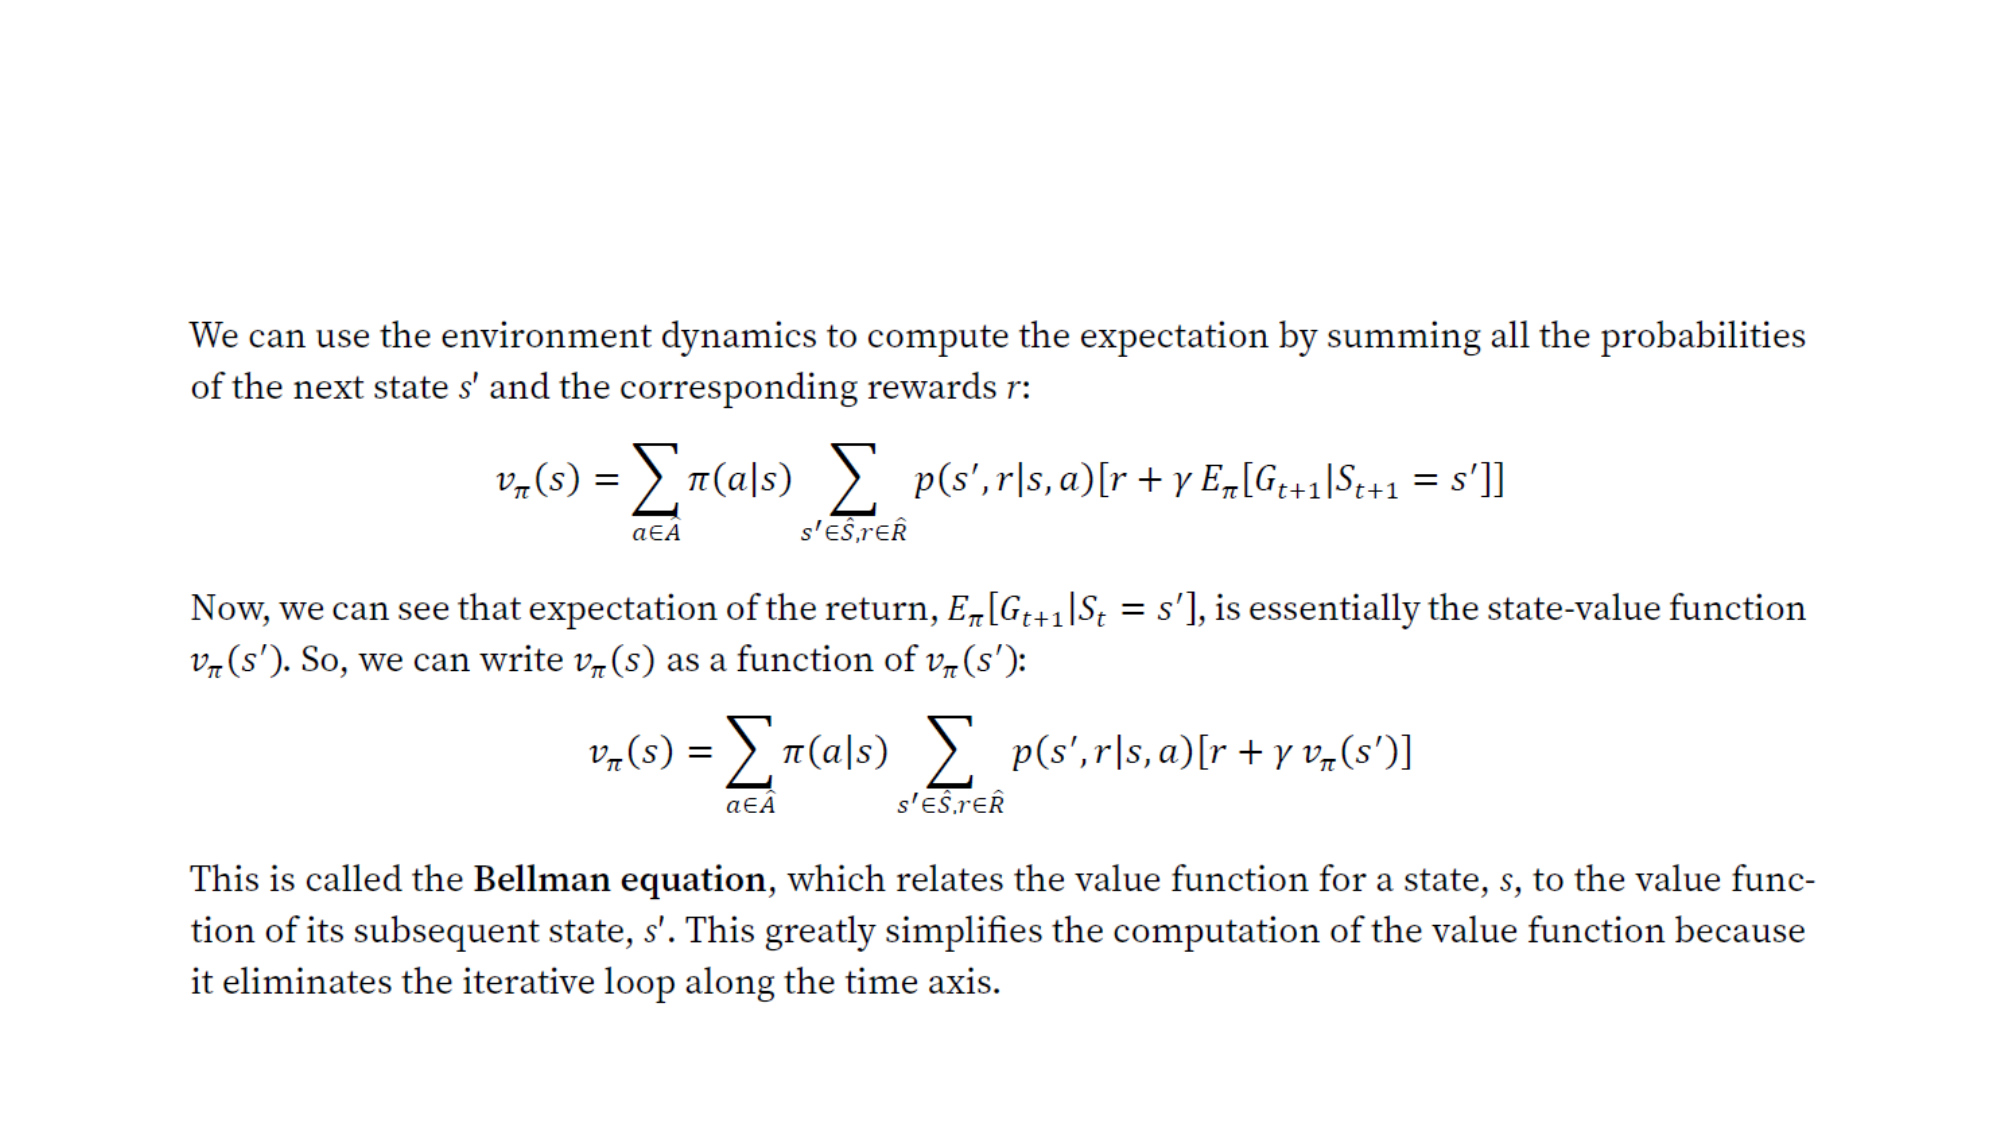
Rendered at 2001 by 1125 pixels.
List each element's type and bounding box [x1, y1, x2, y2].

list [170, 299, 1829, 1014]
